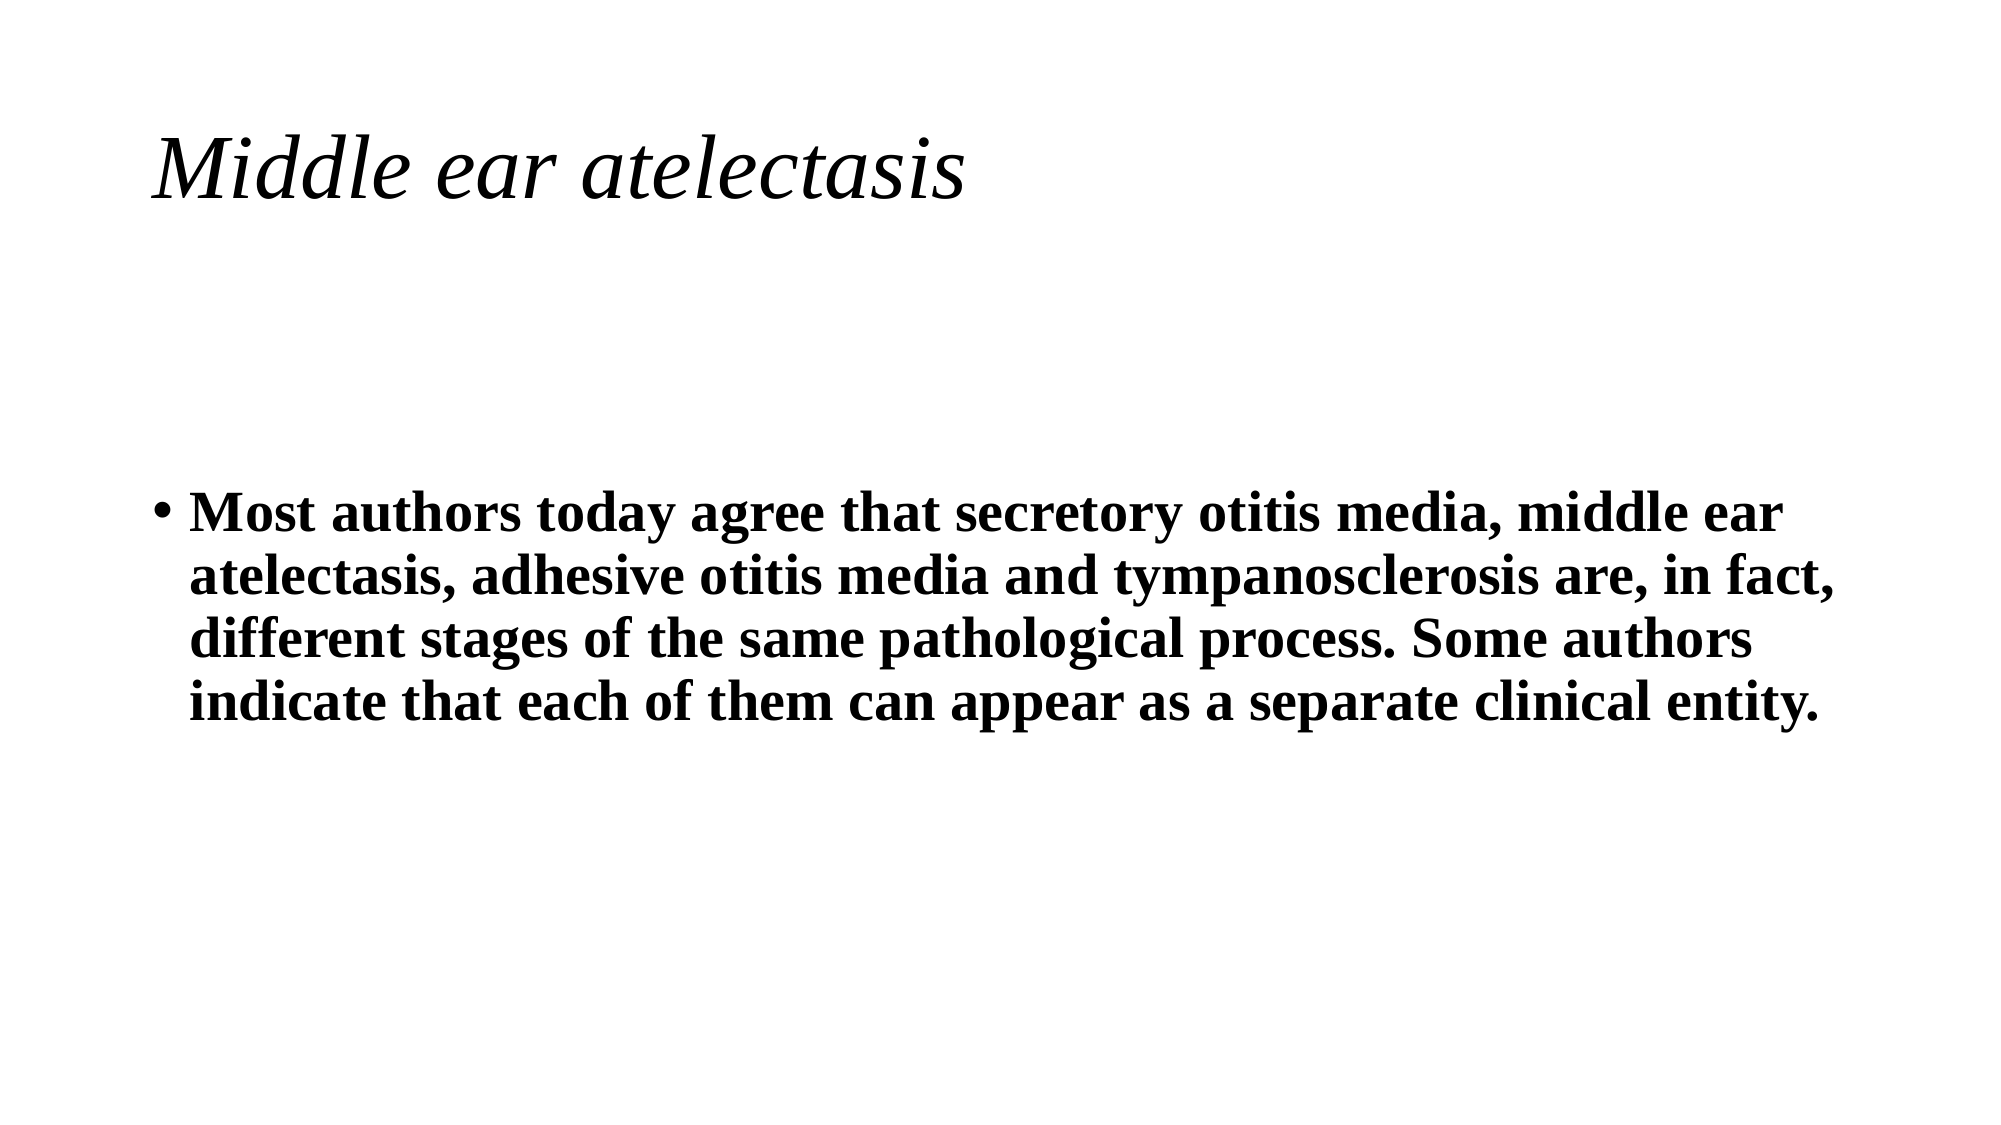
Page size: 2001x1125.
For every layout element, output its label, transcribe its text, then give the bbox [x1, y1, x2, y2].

list Most authors today agree that secretory otitis media, middle ear atelectasis, adhesive otitis media and tympanosclerosis are, in fact, different stages of the same pathological process. Some authors indicate that each of them can appear as a separate clinical entity. [137, 299, 1863, 1014]
title Middle ear atelectasis [137, 59, 1863, 278]
